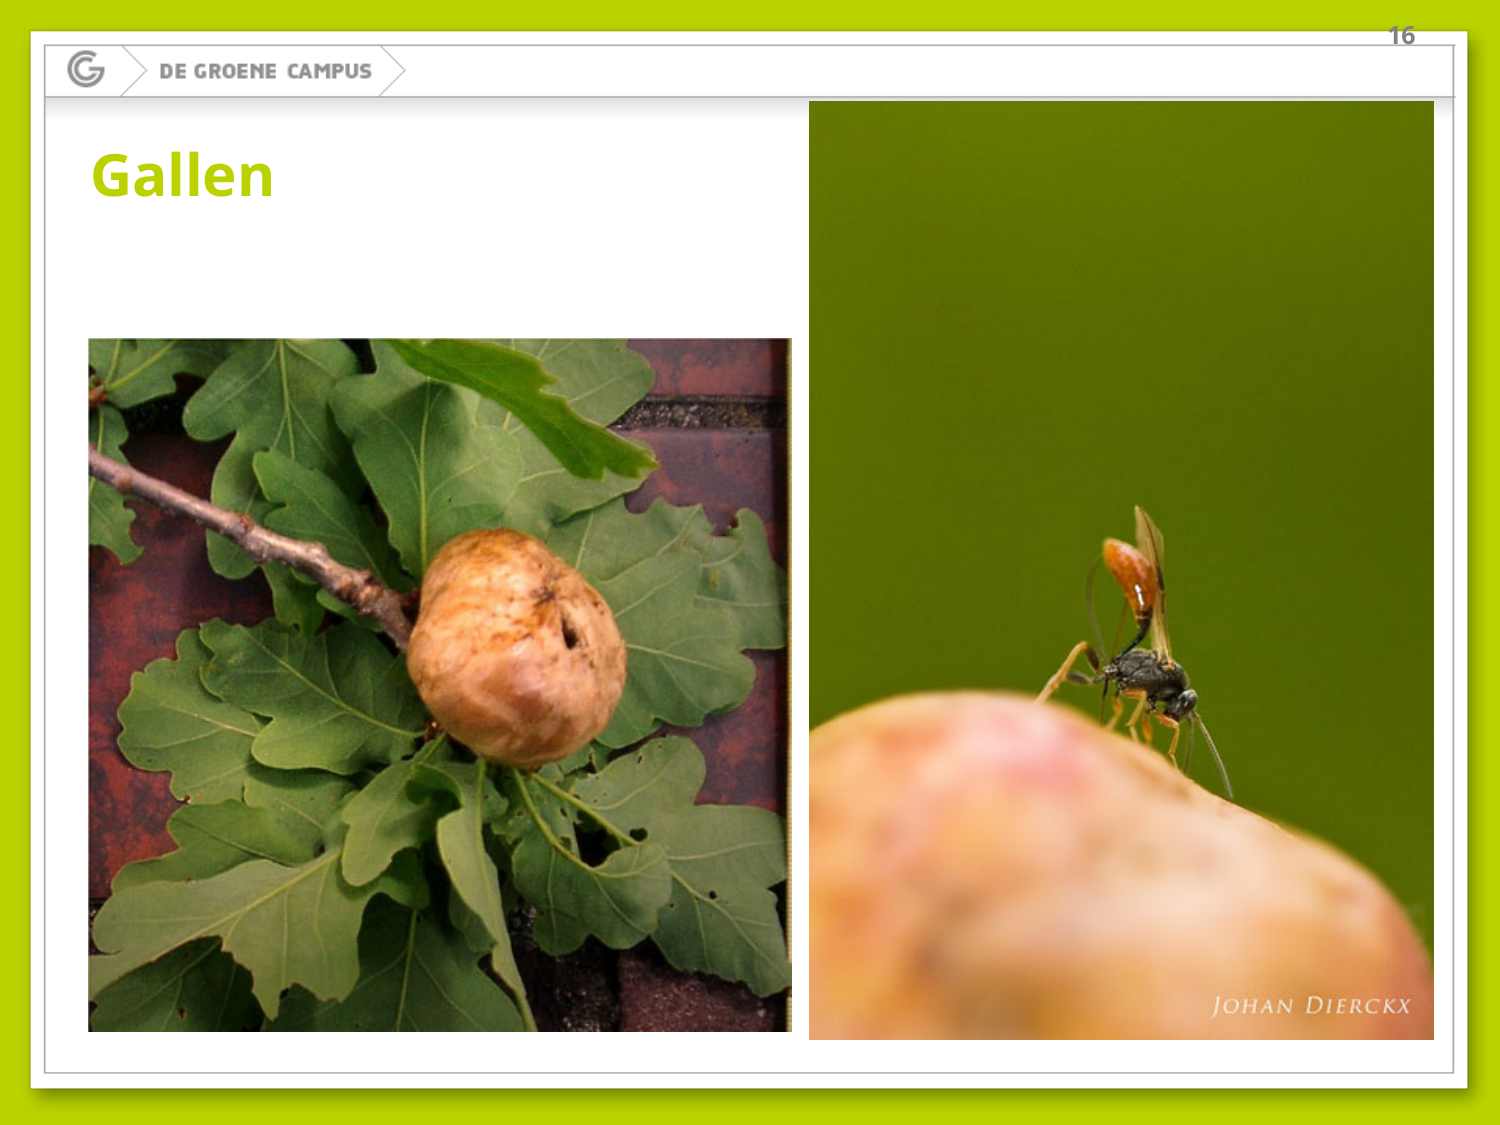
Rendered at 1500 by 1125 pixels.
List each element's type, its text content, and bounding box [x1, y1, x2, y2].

picture [0, 0, 1500, 1125]
slide_number 16 [1080, 11, 1431, 91]
title Gallen [74, 79, 1351, 268]
